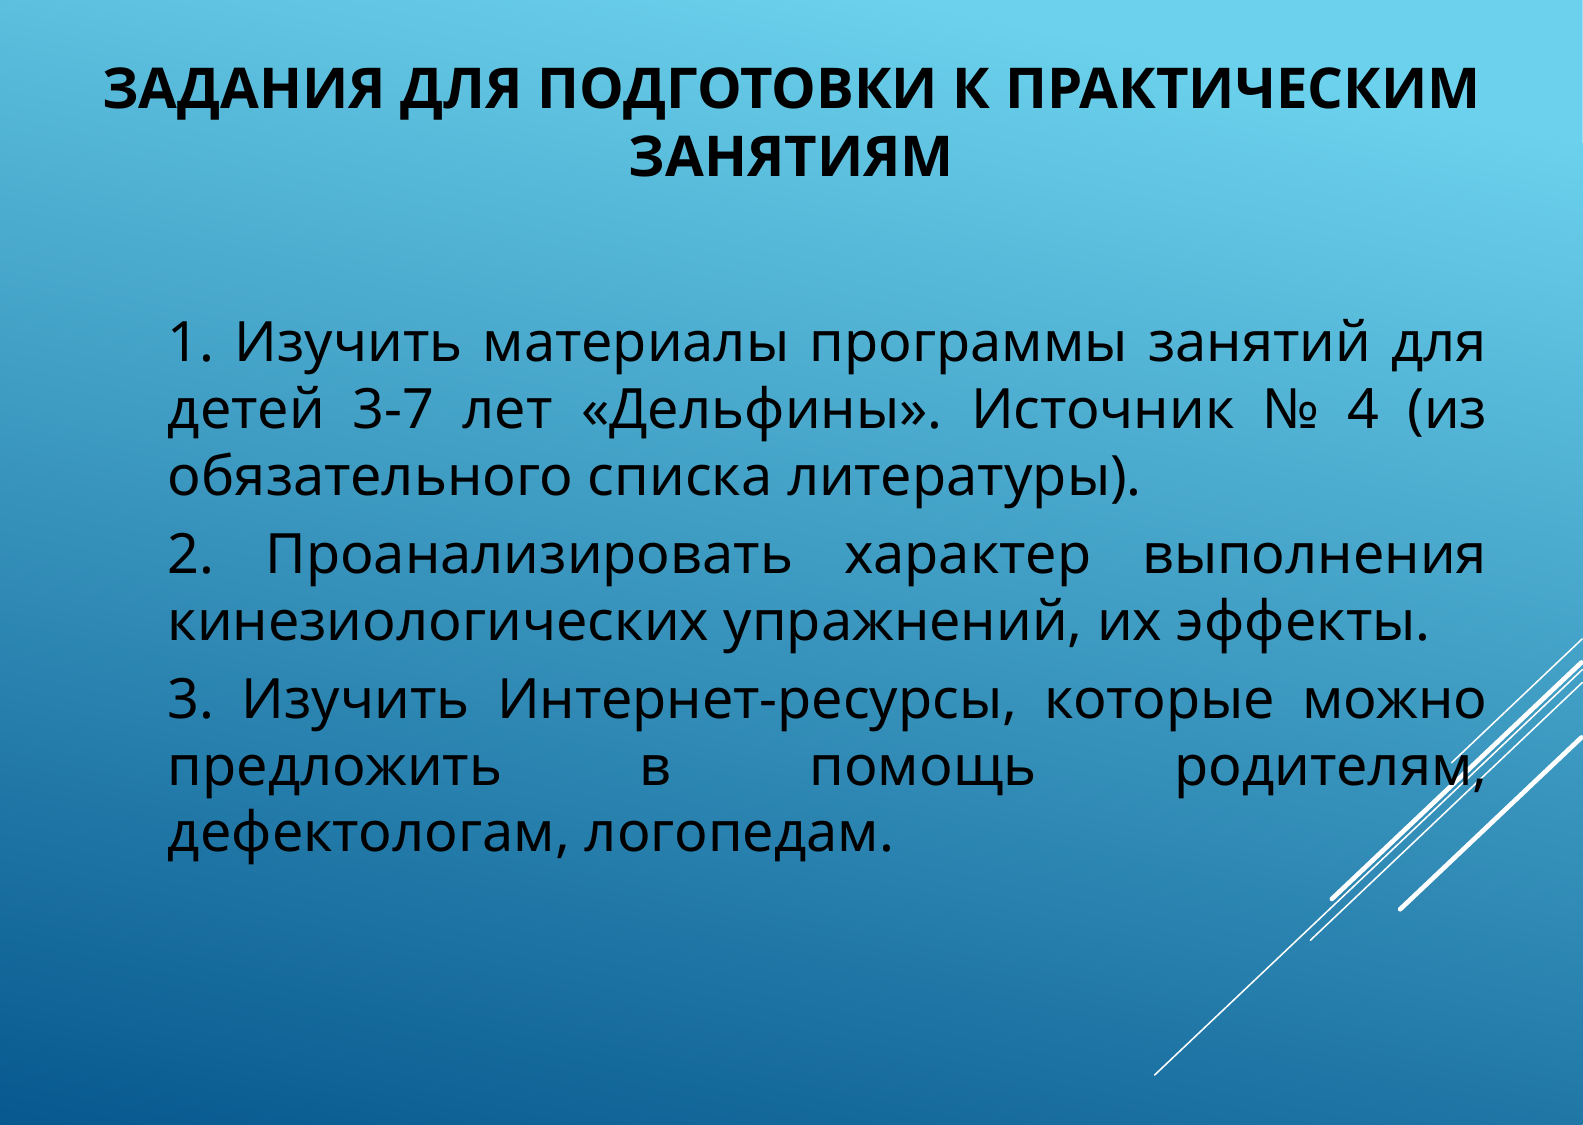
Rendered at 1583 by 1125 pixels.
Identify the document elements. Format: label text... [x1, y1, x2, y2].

title Задания для подготовки к практическим занятиям [79, 45, 1504, 263]
list 1. Изучить материалы программы занятий для детей 3-7 лет «Дельфины». Источник № 4 (из обязательного списка литературы). 2. Проанализировать характер выполнения кинезиологических упражнений, их эффекты. 3. Изучить Интернет-ресурсы, которые можно предложить в помощь родителям, дефектологам, логопедам. [106, 262, 1504, 965]
